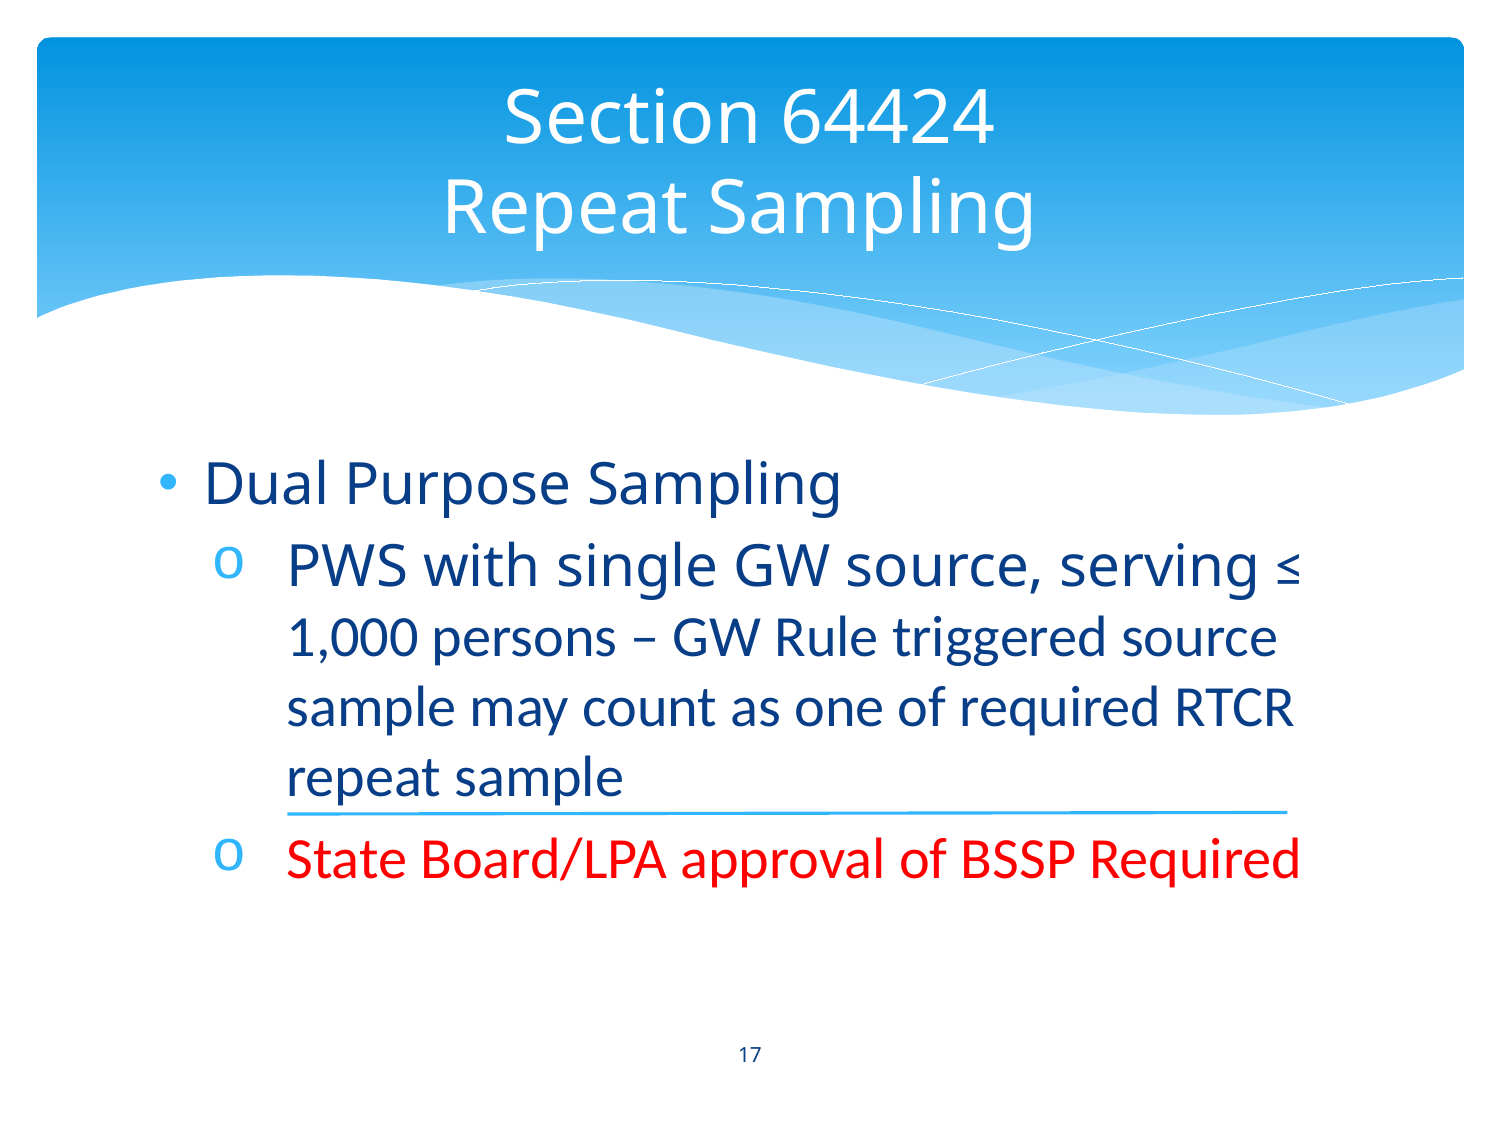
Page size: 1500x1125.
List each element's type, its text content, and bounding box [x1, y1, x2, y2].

title Section 64424 Repeat Sampling [75, 55, 1425, 261]
slide_number 17 [654, 1025, 846, 1086]
list Dual Purpose Sampling PWS with single GW source, serving ≤ 1,000 persons – GW Rule triggered source sample may count as one of required RTCR repeat sample State Board/LPA approval of BSSP Required [143, 438, 1359, 1005]
